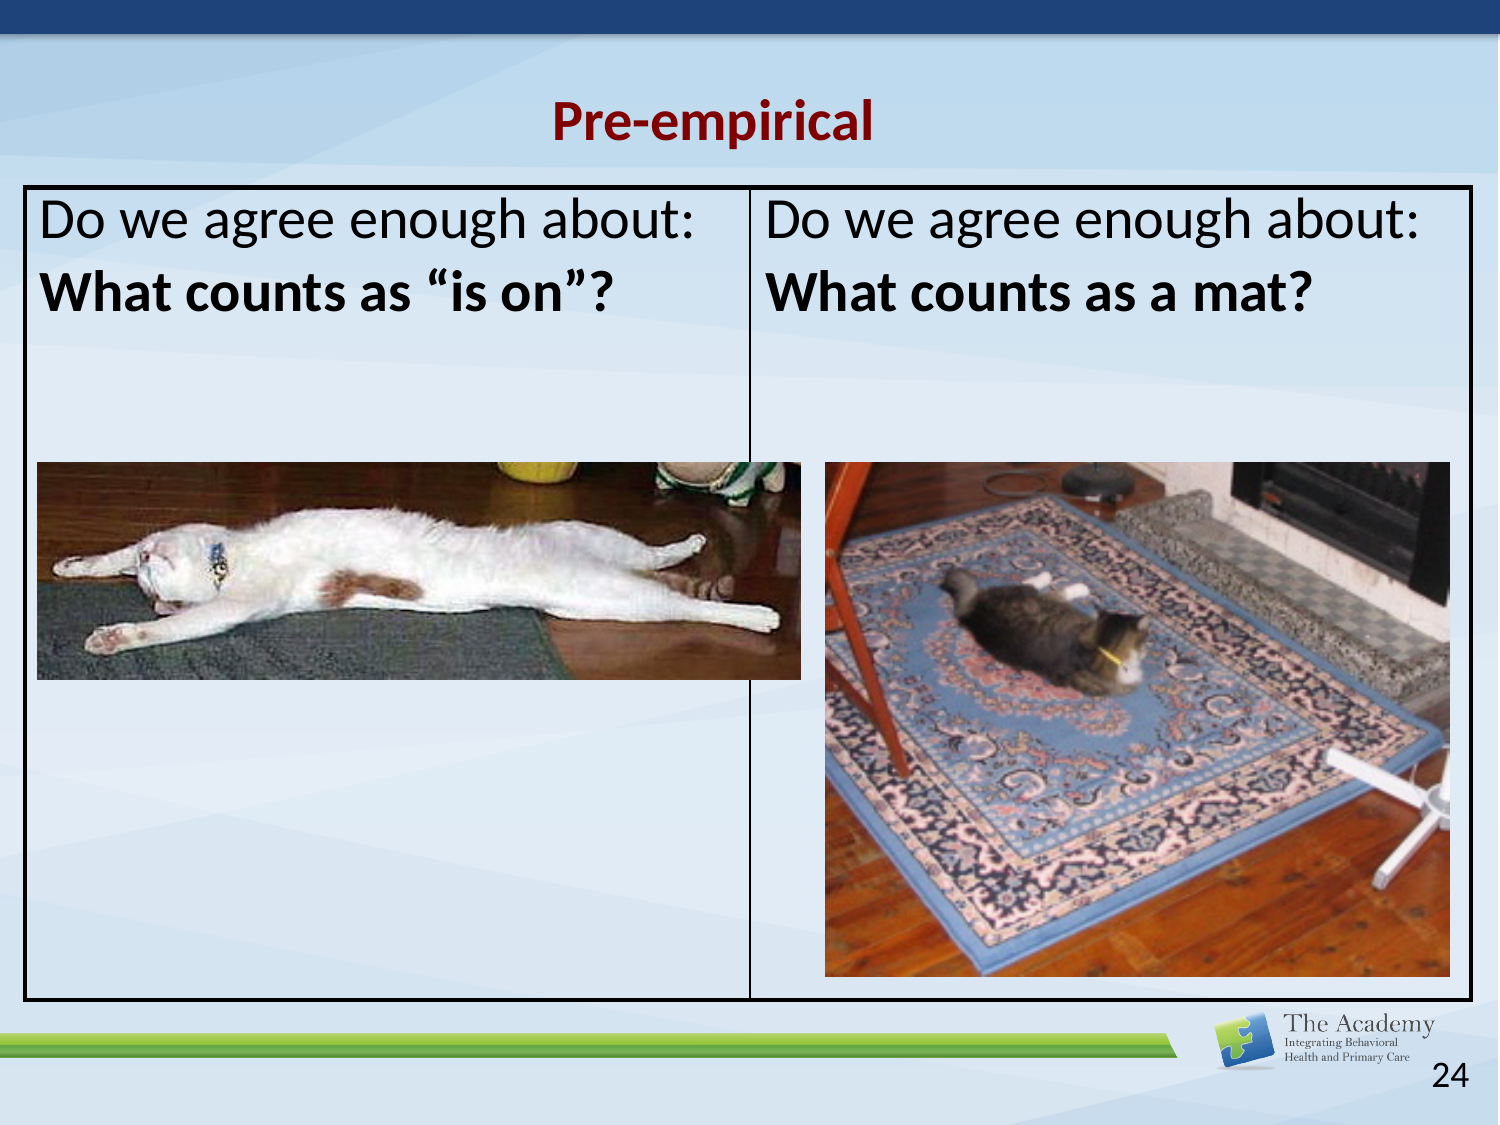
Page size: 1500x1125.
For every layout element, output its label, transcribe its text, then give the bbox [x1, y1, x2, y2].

picture [0, 34, 1498, 1125]
table_header Do we agree enough about: What counts as a mat? [751, 190, 1469, 998]
table_header Do we agree enough about: What counts as “is on”? [27, 190, 749, 998]
text_box Pre-empirical [537, 75, 963, 160]
text_box 24 [1134, 1042, 1485, 1103]
